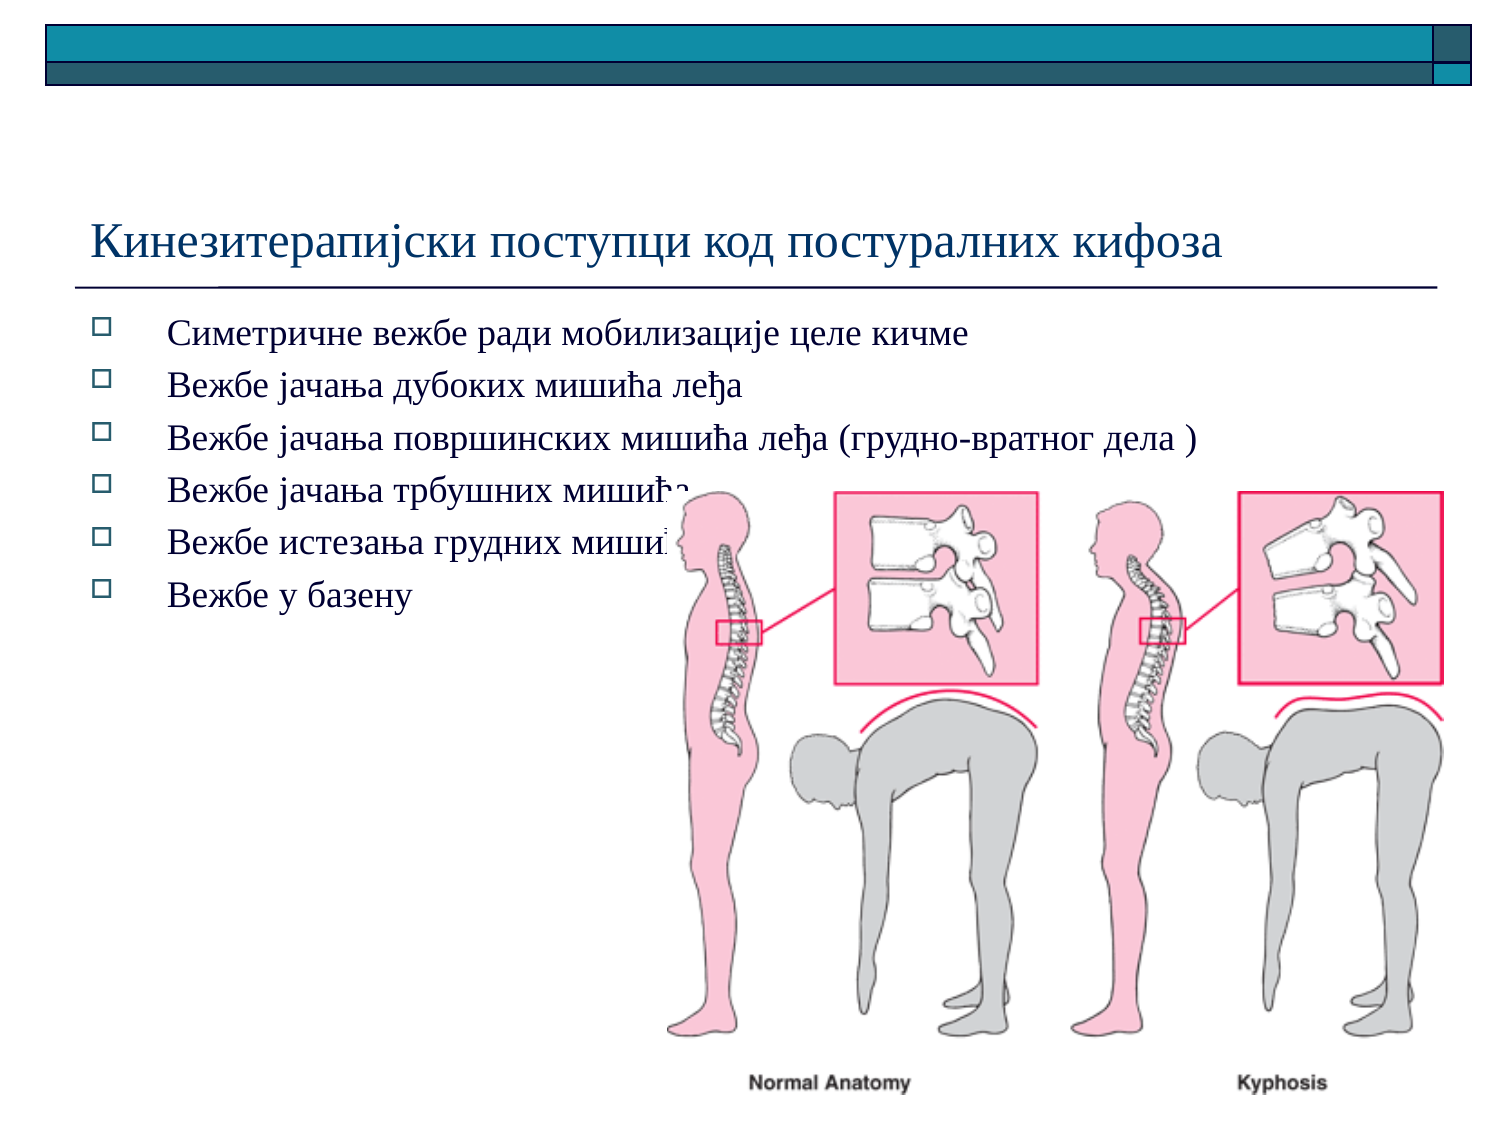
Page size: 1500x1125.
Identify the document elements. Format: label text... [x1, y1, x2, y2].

title Кинезитерапијски поступци код постуралних кифоза [75, 87, 1425, 275]
picture [666, 491, 1445, 1095]
list Симетричне вежбе ради мобилизације целе кичме Вежбе јачања дубоких мишића леђа Вежбе јачања површинских мишића леђа (грудно-вратног дела ) Вежбе јачања трбушних мишића Вежбе истезања грудних мишића Вежбе у базену [75, 299, 1425, 1006]
